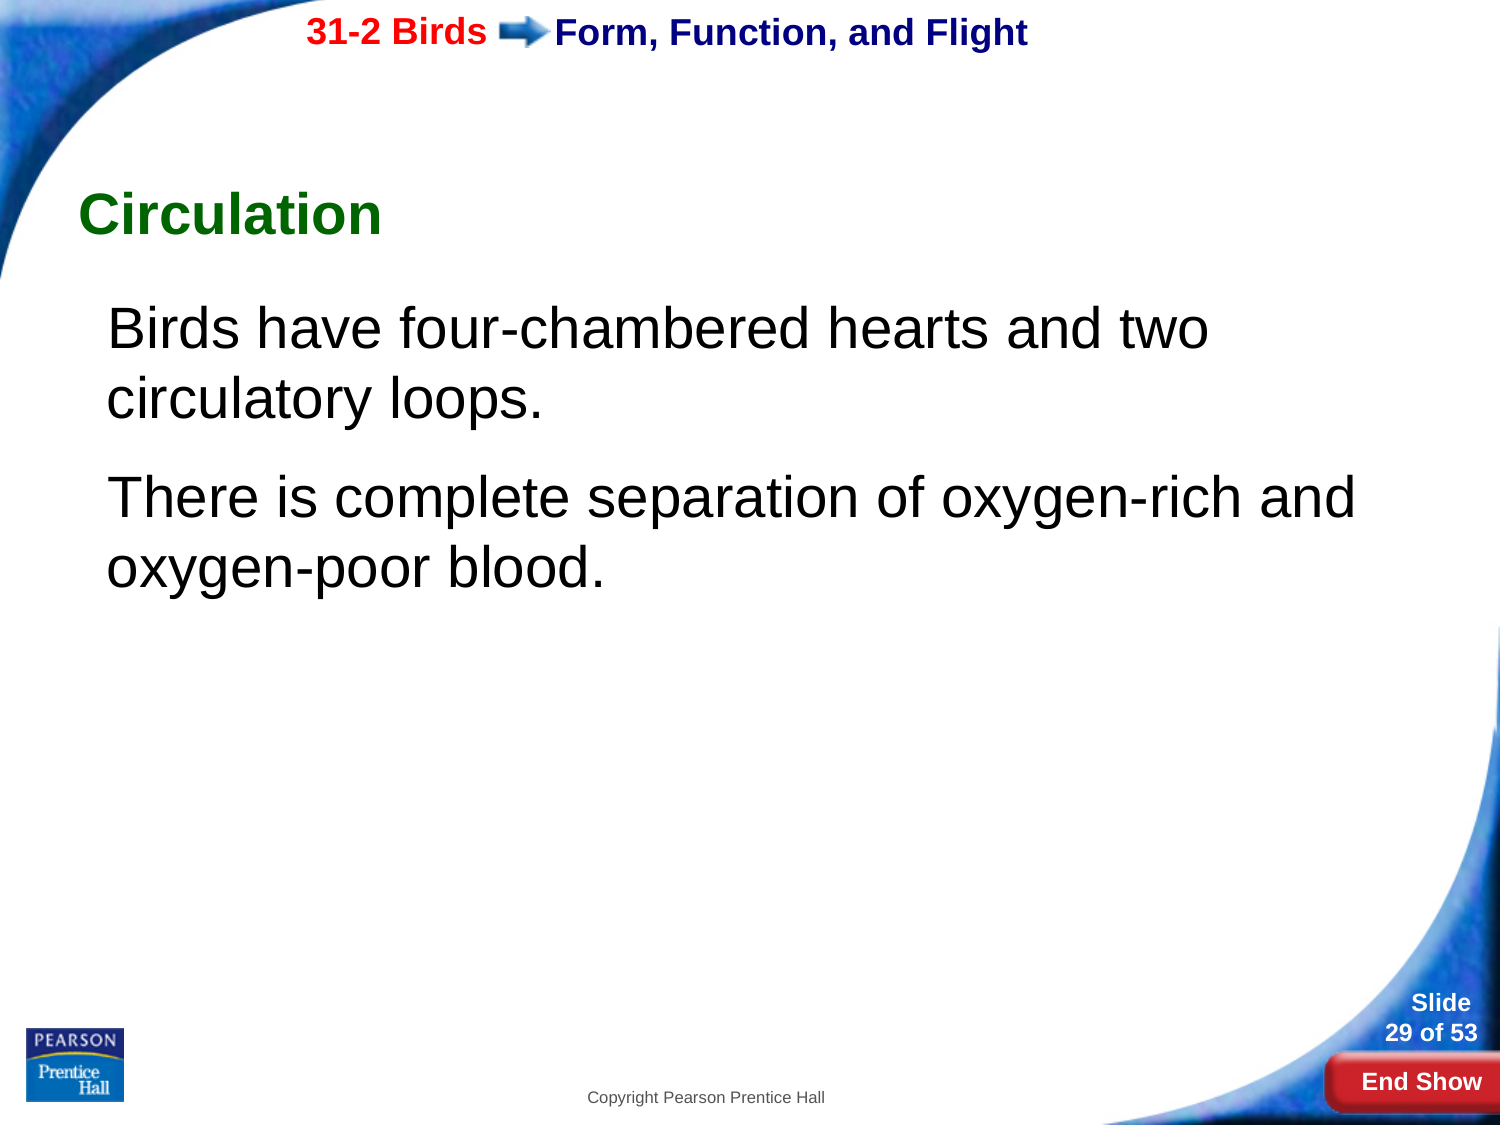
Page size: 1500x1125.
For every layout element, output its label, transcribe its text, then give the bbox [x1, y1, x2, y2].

footer Copyright Pearson Prentice Hall [468, 1078, 945, 1105]
picture [0, 0, 1500, 1125]
title Form, Function, and Flight [539, 0, 1209, 76]
list Circulation Birds have four-chambered hearts and two circulatory loops. There is complete separation of oxygen-rich and oxygen-poor blood. [44, 179, 1448, 976]
